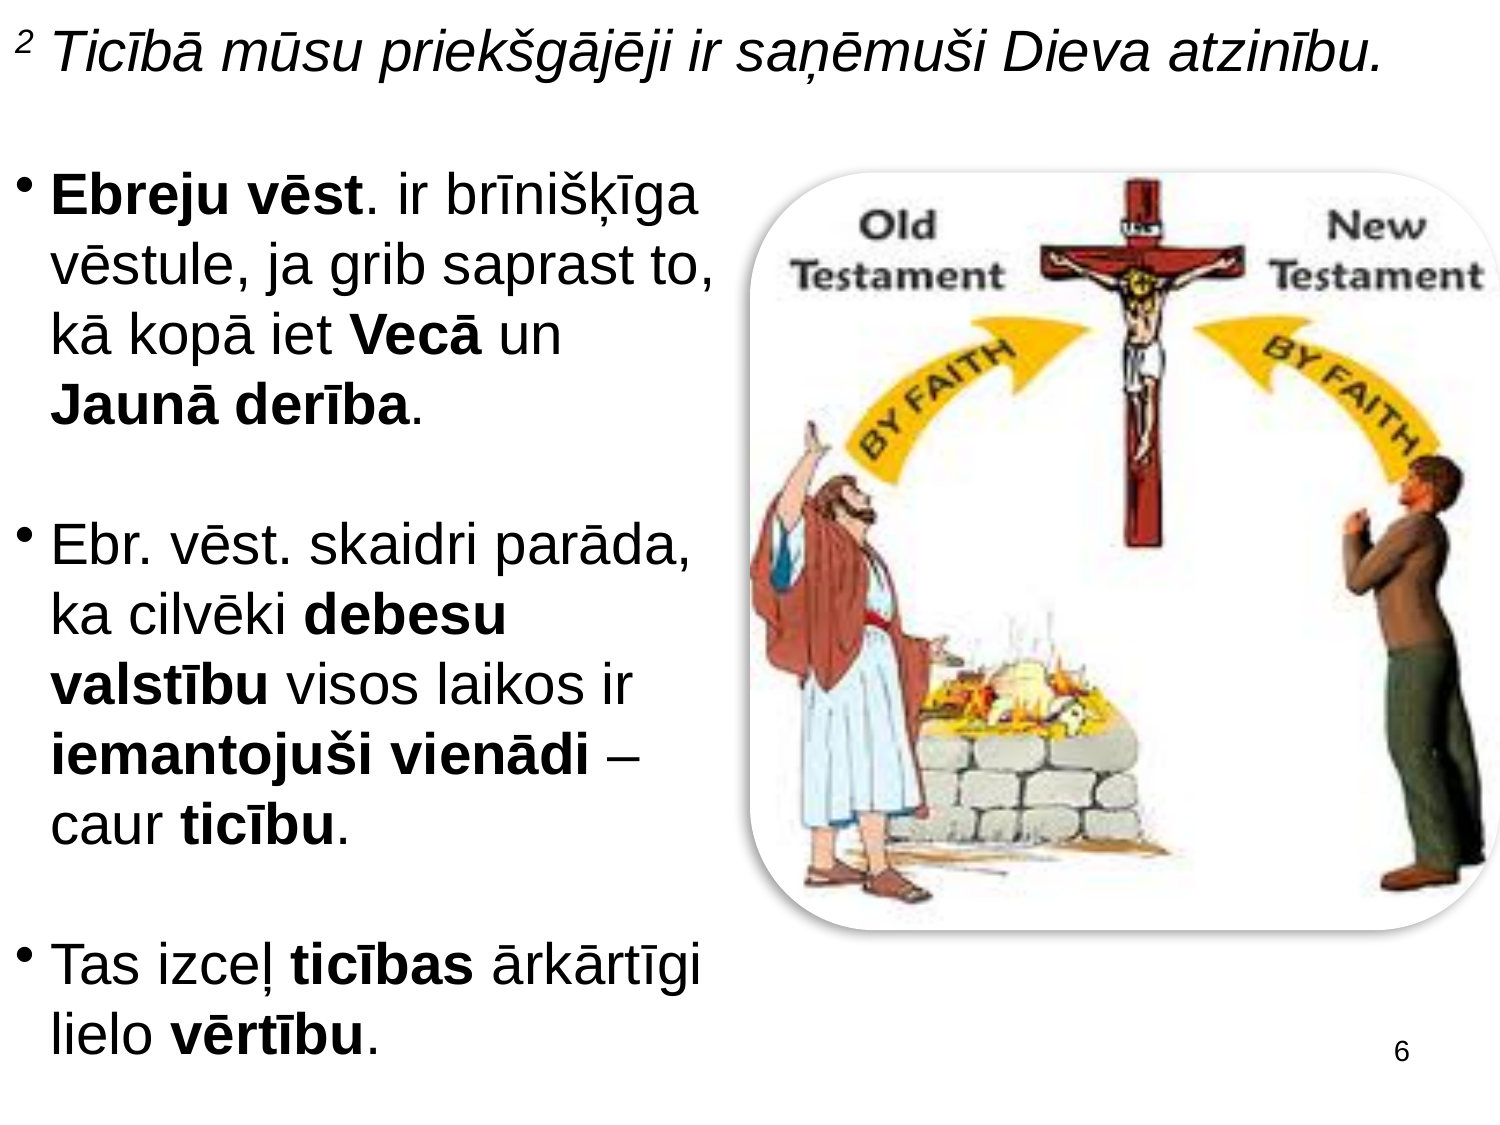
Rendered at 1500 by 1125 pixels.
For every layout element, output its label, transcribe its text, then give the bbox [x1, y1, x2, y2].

list 2 Ticībā mūsu priekšgājēji ir saņēmuši Dieva atzinību. [0, 18, 1500, 166]
picture [749, 172, 1500, 931]
text_box Ebreju vēst. ir brīnišķīga vēstule, ja grib saprast to, kā kopā iet Vecā un Jaunā derība. Ebr. vēst. skaidri parāda, ka cilvēki debesu valstību visos laikos ir iemantojuši vienādi – caur ticību. Tas izceļ ticības ārkārtīgi lielo vērtību. [0, 149, 739, 1074]
slide_number 6 [1074, 1024, 1426, 1103]
